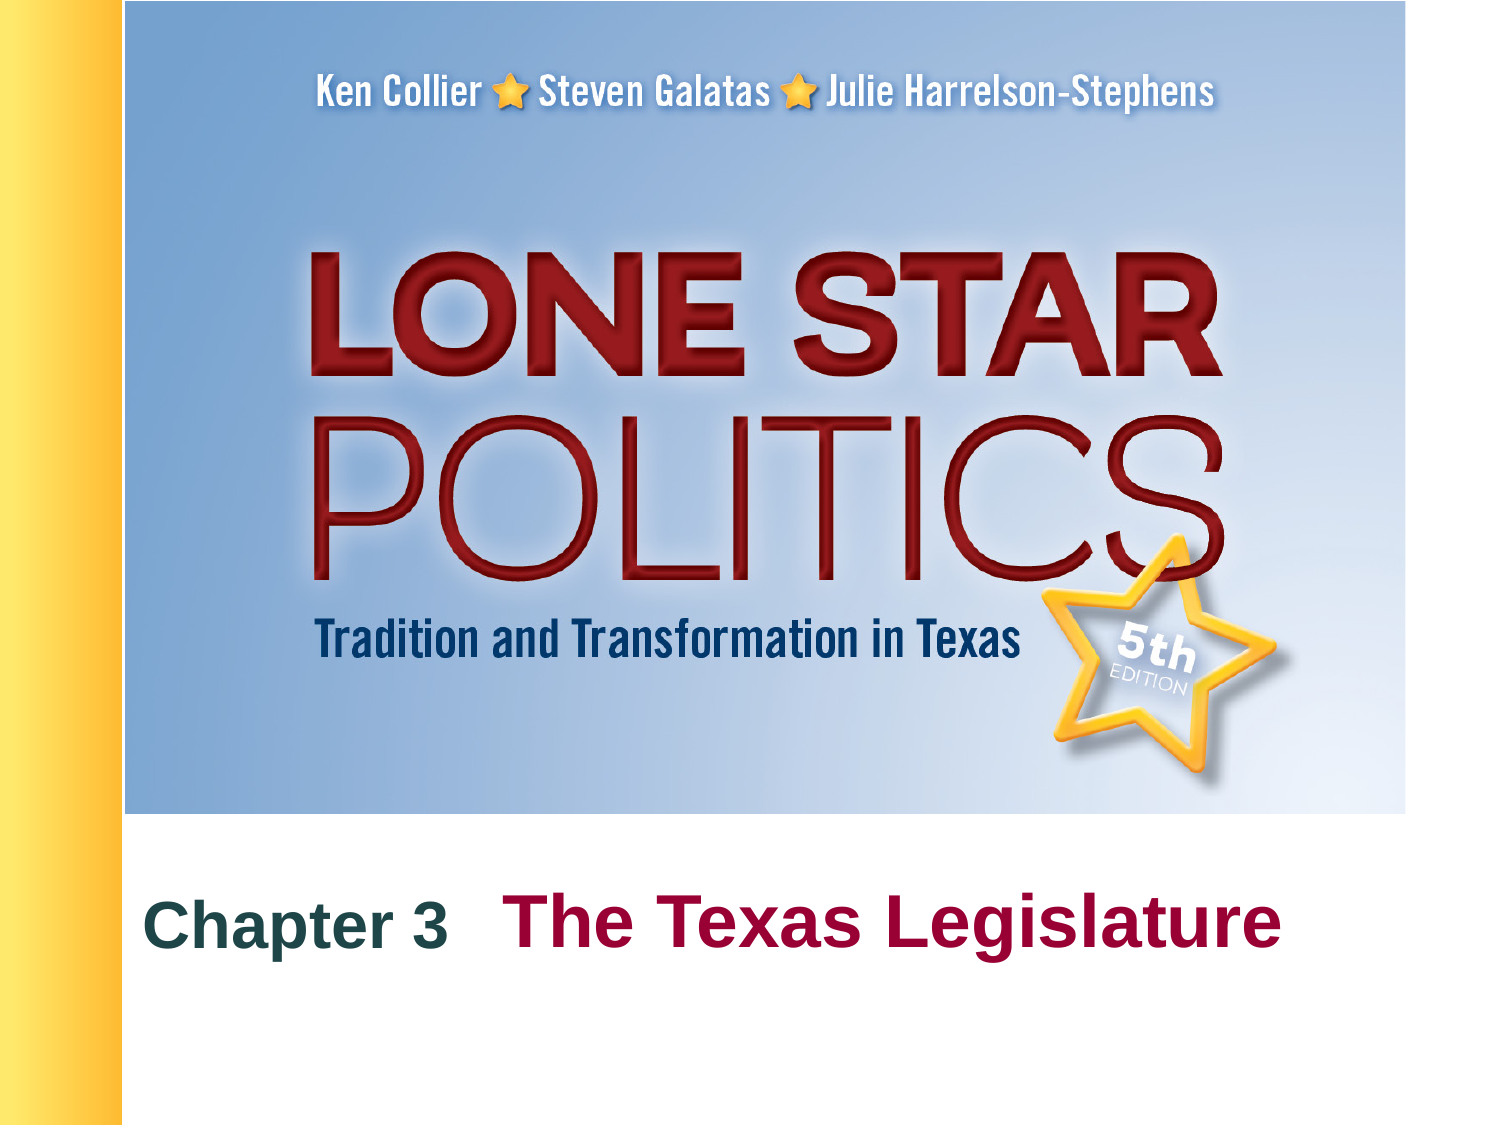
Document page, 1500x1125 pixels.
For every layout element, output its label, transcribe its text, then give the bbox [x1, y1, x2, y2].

picture [0, 0, 1500, 1125]
text_box Chapter 3 [127, 874, 465, 969]
text_box The Texas Legislature [487, 865, 1406, 971]
